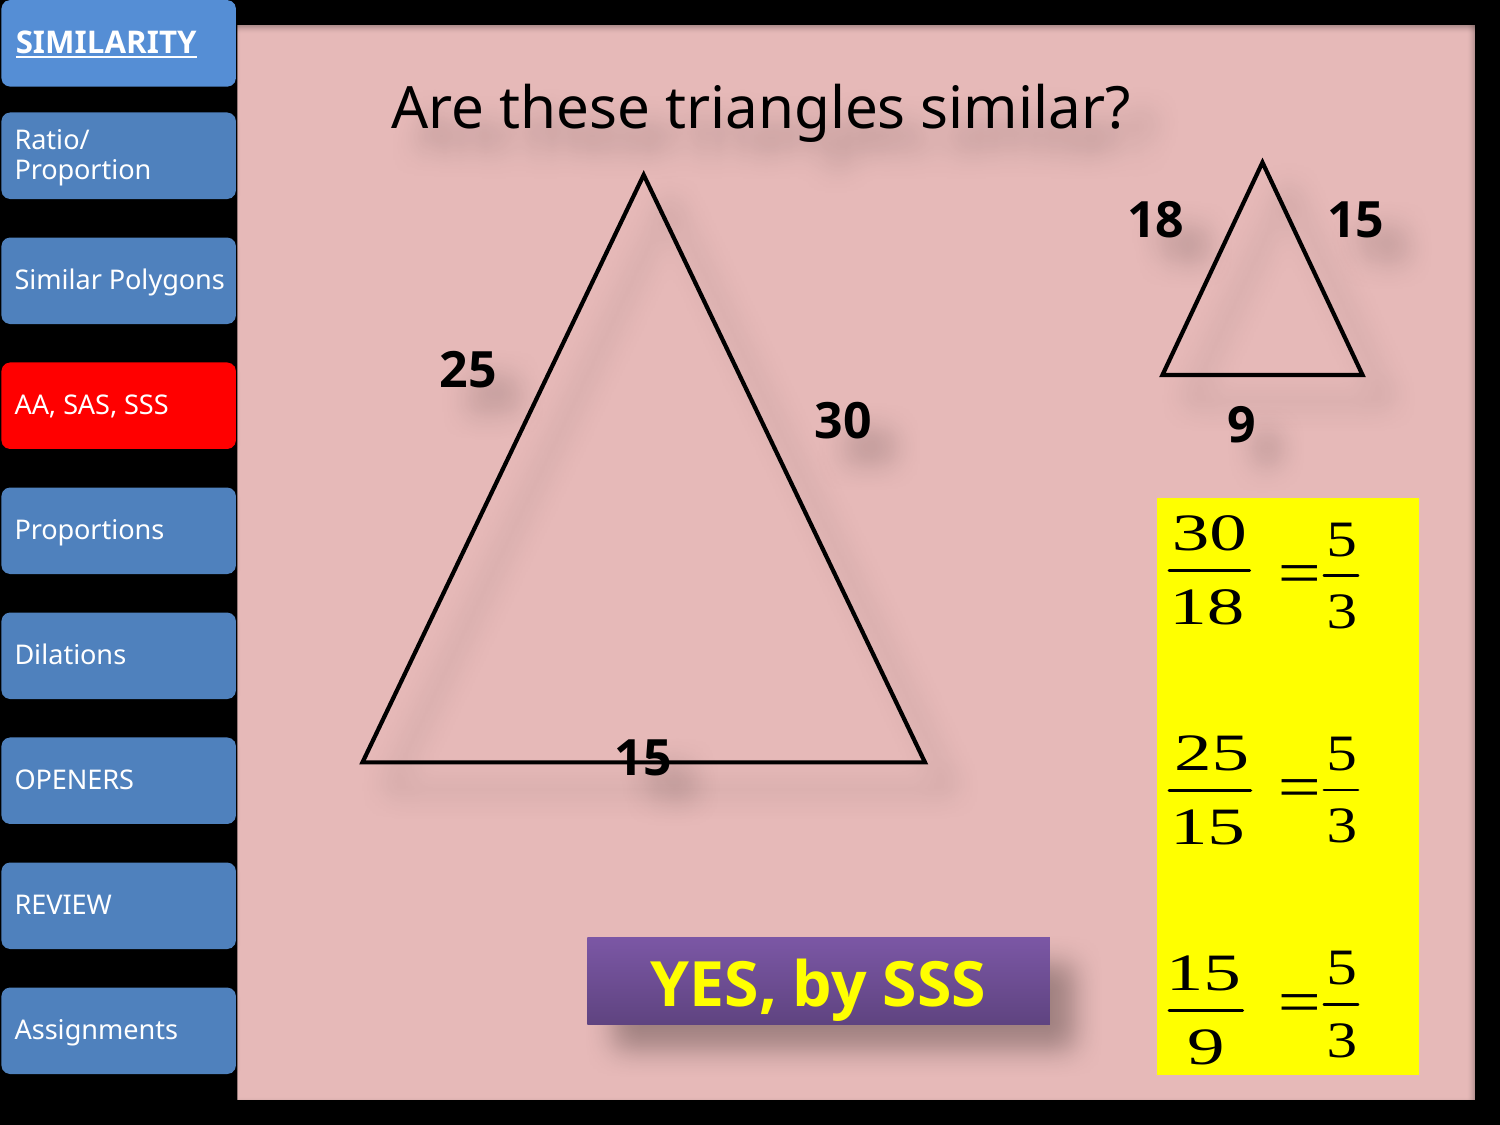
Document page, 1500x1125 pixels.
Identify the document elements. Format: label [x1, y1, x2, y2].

text_box [1156, 497, 1420, 1076]
text_box [238, 0, 1500, 1125]
text_box [1265, 504, 1476, 1068]
text_box [0, 0, 238, 1125]
